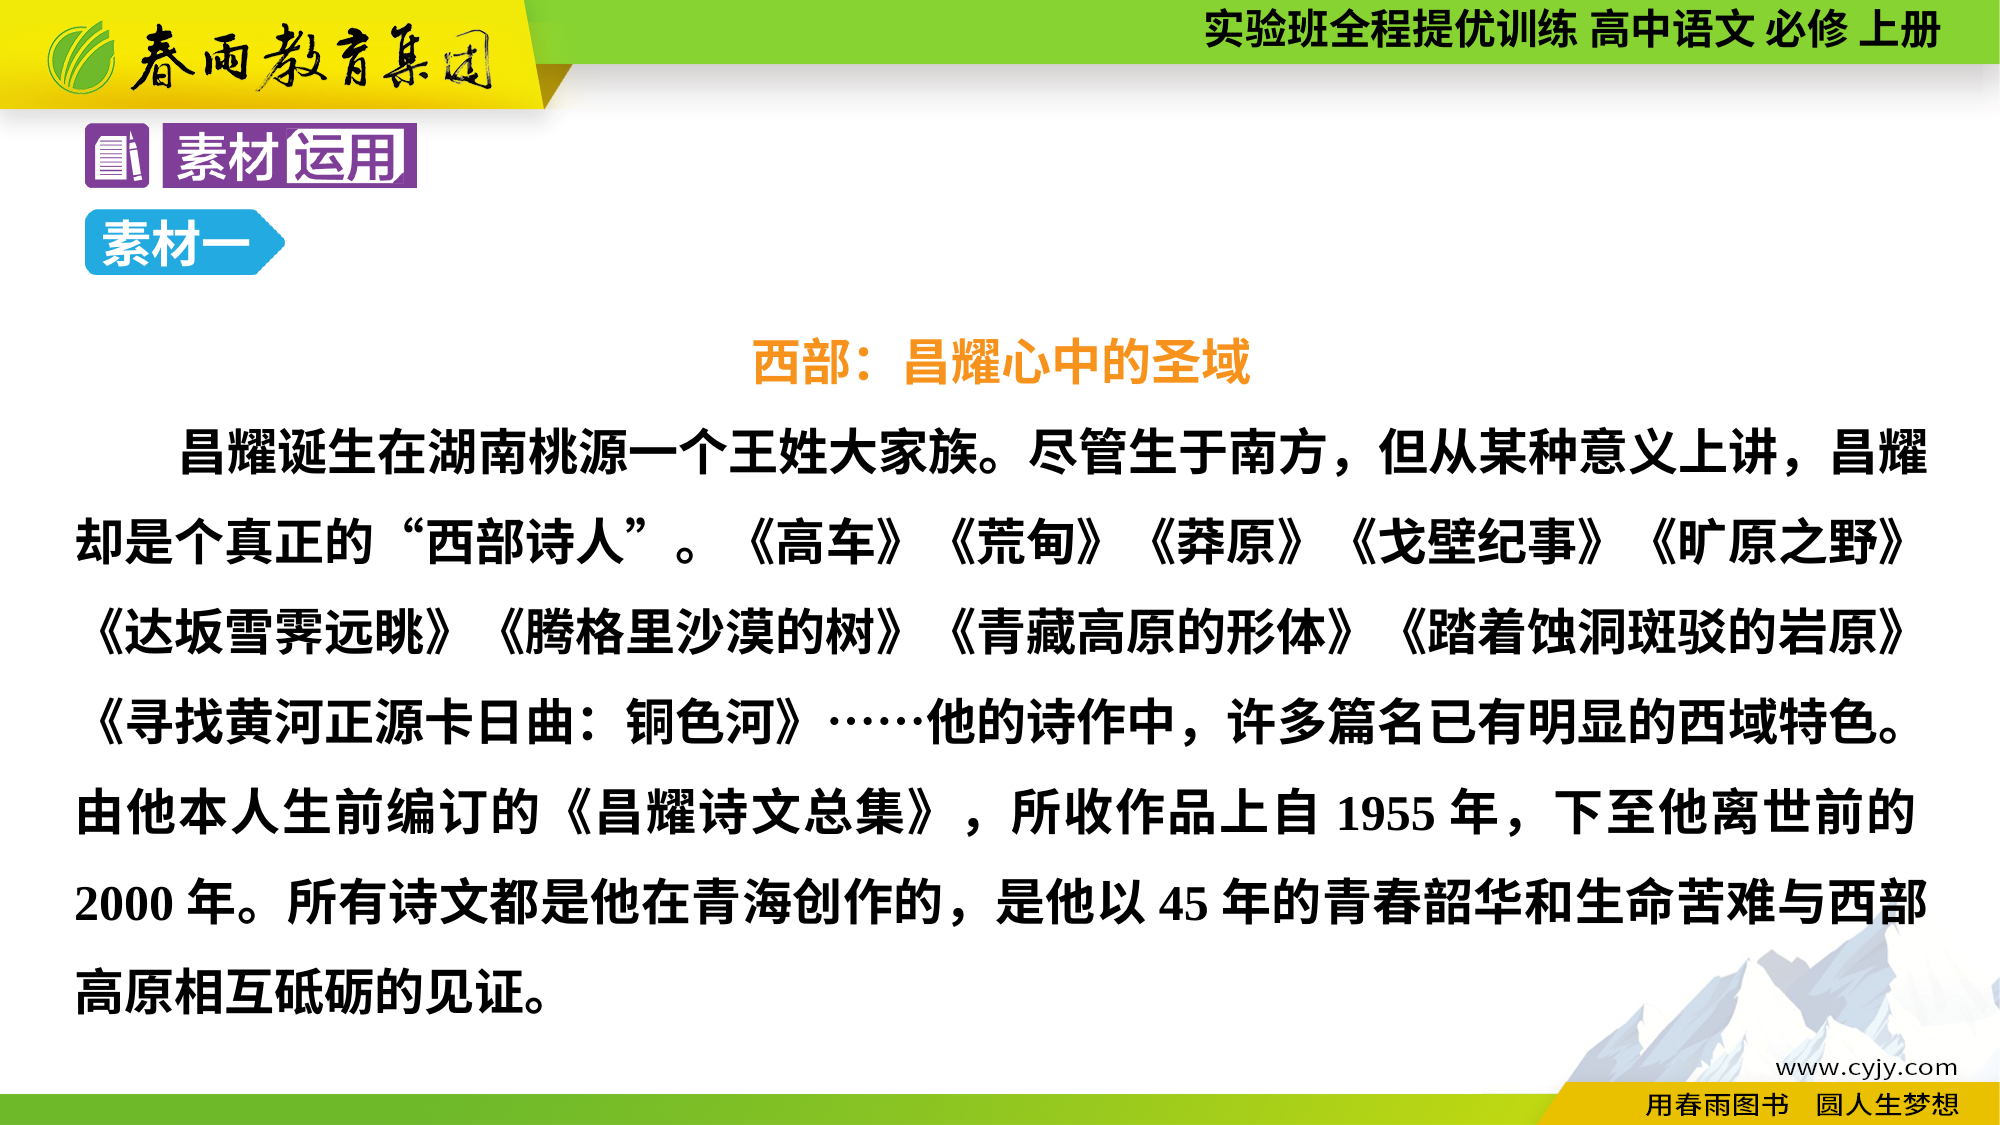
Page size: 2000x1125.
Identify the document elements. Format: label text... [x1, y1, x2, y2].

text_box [85, 204, 285, 281]
list 西部：昌耀心中的圣域 昌耀诞生在湖南桃源一个王姓大家族。尽管生于南方，但从某种意义上讲，昌耀却是个真正的“西部诗人”。《高车》《荒甸》《莽原》《戈壁纪事》《旷原之野》《达坂雪霁远眺》《腾格里沙漠的树》《青藏高原的形体》《踏着蚀洞斑驳的岩原》《寻找黄河正源卡日曲：铜色河》……他的诗作中，许多篇名已有明显的西域特色。由他本人生前编订的《昌耀诗文总集》，所收作品上自1955年，下至他离世前的2000年。所有诗文都是他在青海创作的，是他以45年的青春韶华和生命苦难与西部高原相互砥砺的见证。 [59, 292, 1944, 1024]
picture [0, 0, 2000, 1125]
